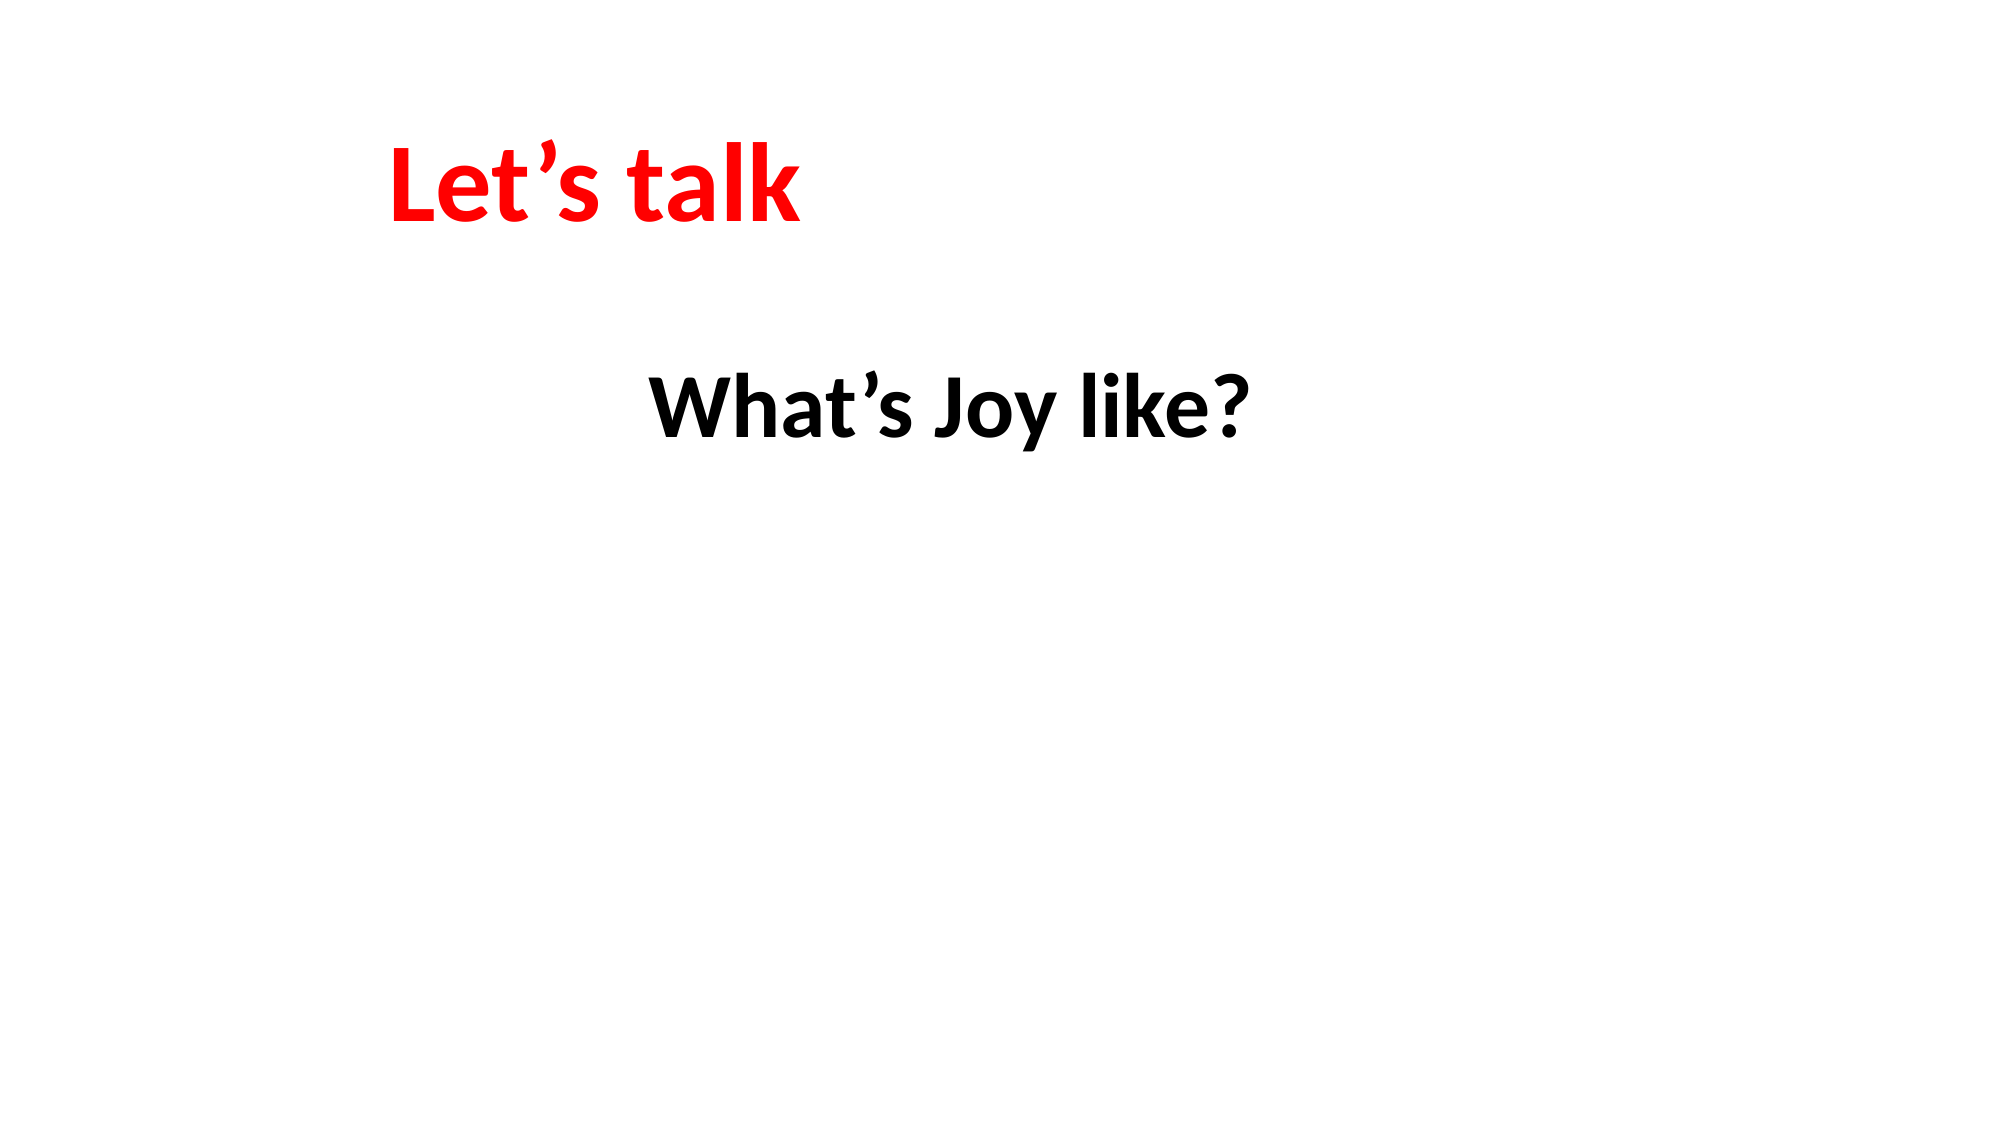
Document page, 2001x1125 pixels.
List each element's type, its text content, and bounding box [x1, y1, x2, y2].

text_box Let’s talk [373, 101, 818, 252]
text_box What’s Joy like? [633, 337, 1269, 463]
